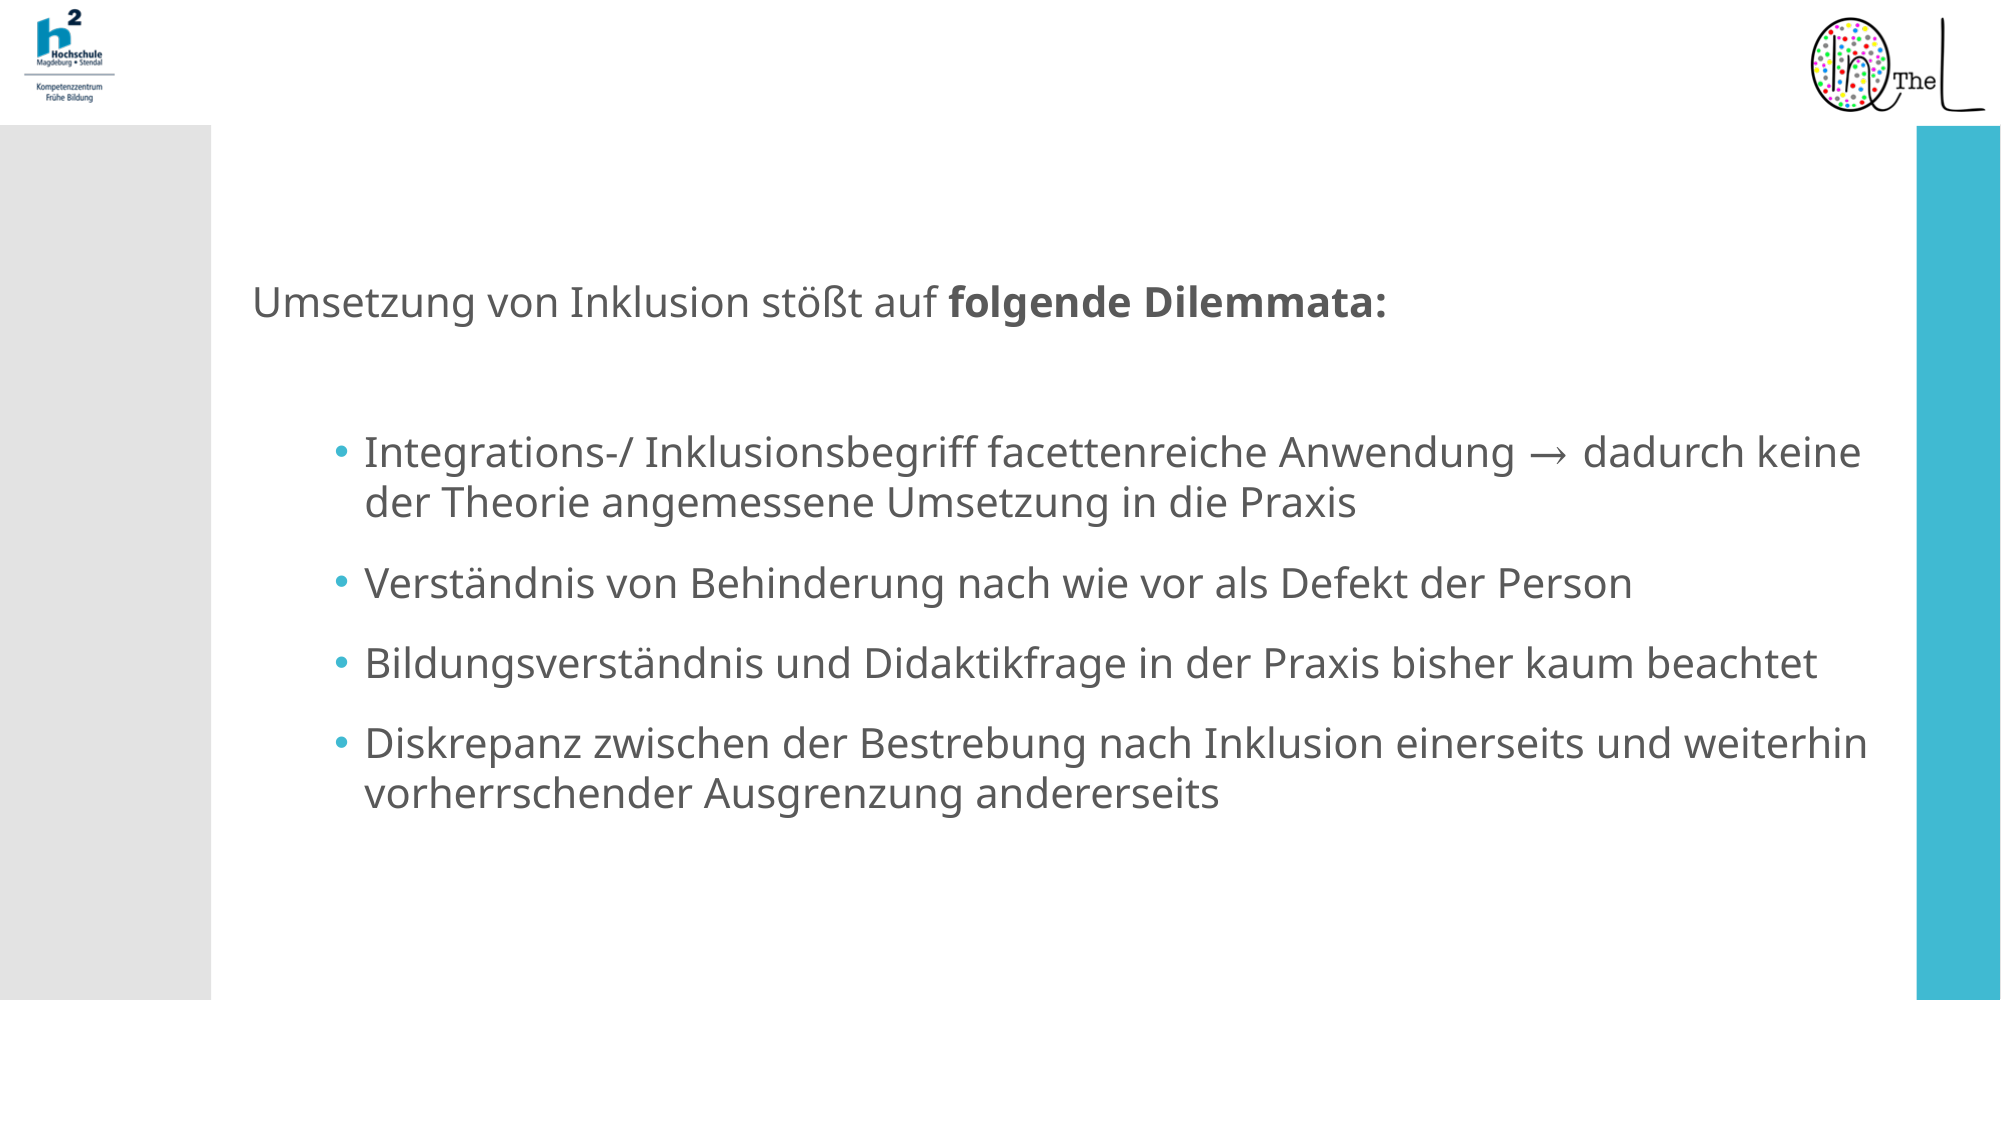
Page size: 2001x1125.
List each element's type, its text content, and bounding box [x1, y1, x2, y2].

text_box [1916, 125, 2000, 1001]
text_box [0, 124, 212, 1001]
text_box [0, 0, 2000, 1125]
list Umsetzung von Inklusion stößt auf folgende Dilemmata: Integrations-/ Inklusionsbegriff facettenreiche Anwendung → dadurch keine der Theorie angemessene Umsetzung in die Praxis Verständnis von Behinderung nach wie vor als Defekt der Person Bildungsverständnis und Didaktikfrage in der Praxis bisher kaum beachtet Diskrepanz zwischen der Bestrebung nach Inklusion einerseits und weiterhin vorherrschender Ausgrenzung andererseits [236, 273, 1891, 852]
picture [13, 0, 127, 113]
picture [1809, 17, 1987, 113]
